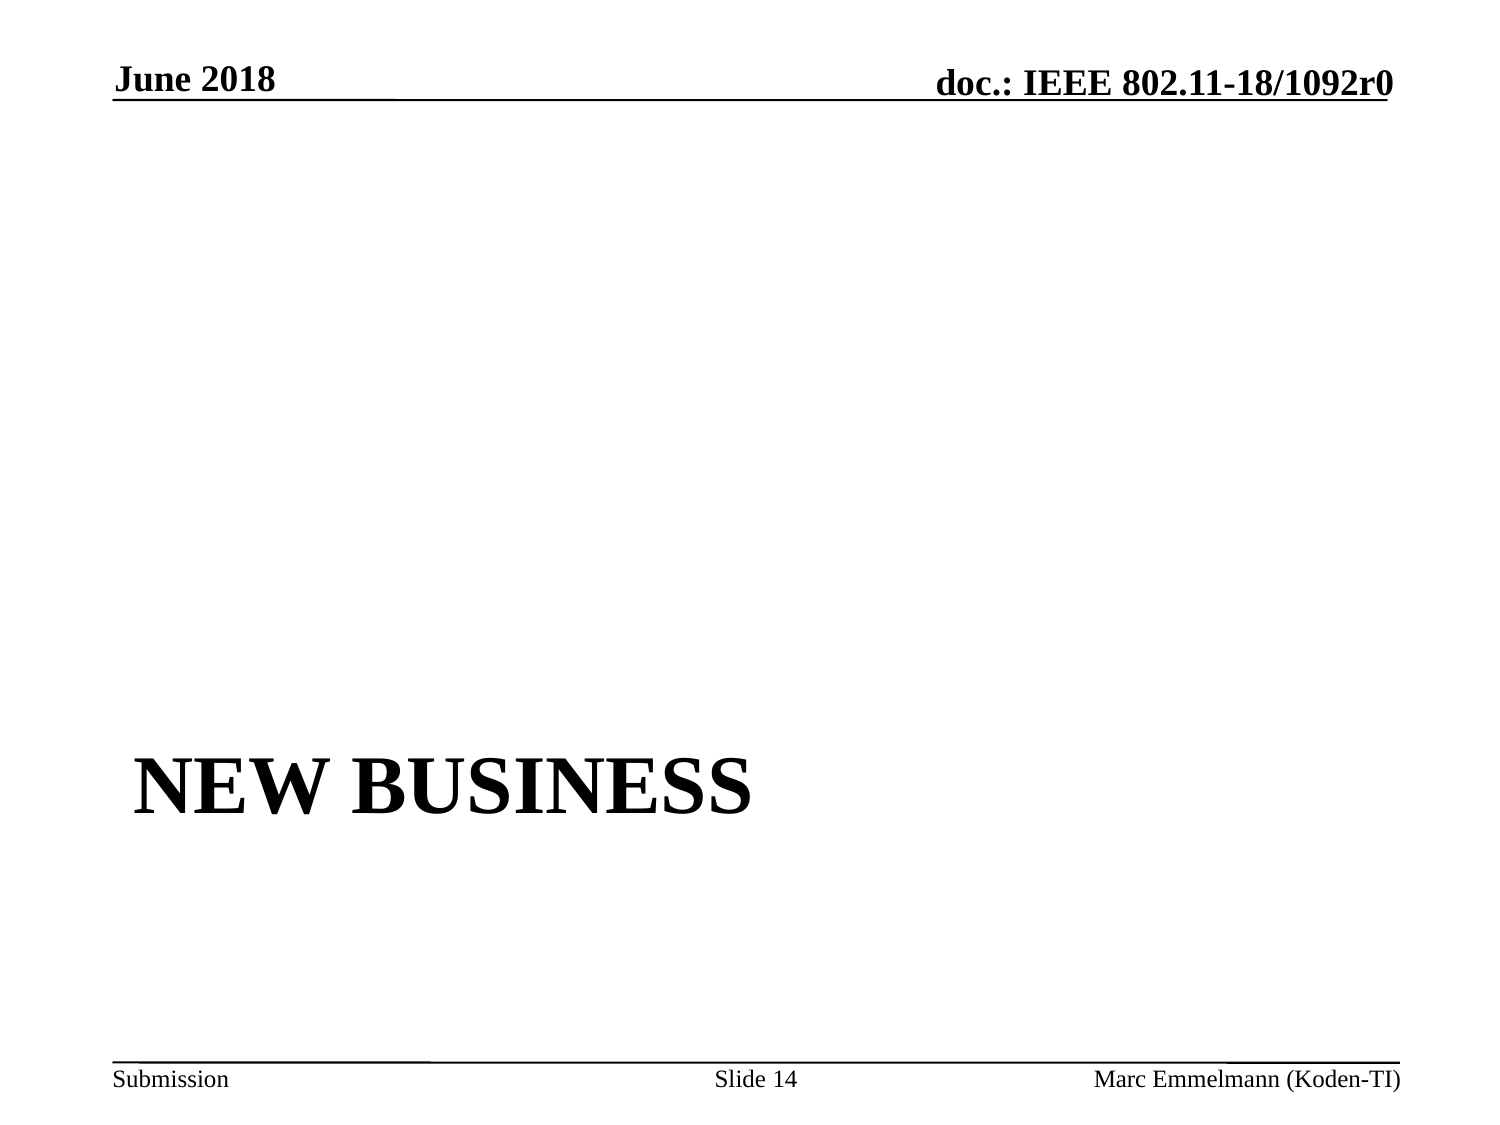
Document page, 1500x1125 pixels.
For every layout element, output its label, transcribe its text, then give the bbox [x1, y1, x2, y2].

title New Business [118, 722, 1394, 947]
slide_number Slide 14 [712, 1061, 800, 1123]
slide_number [114, 54, 423, 100]
footer Marc Emmelmann (Koden-TI) [878, 1061, 1402, 1093]
